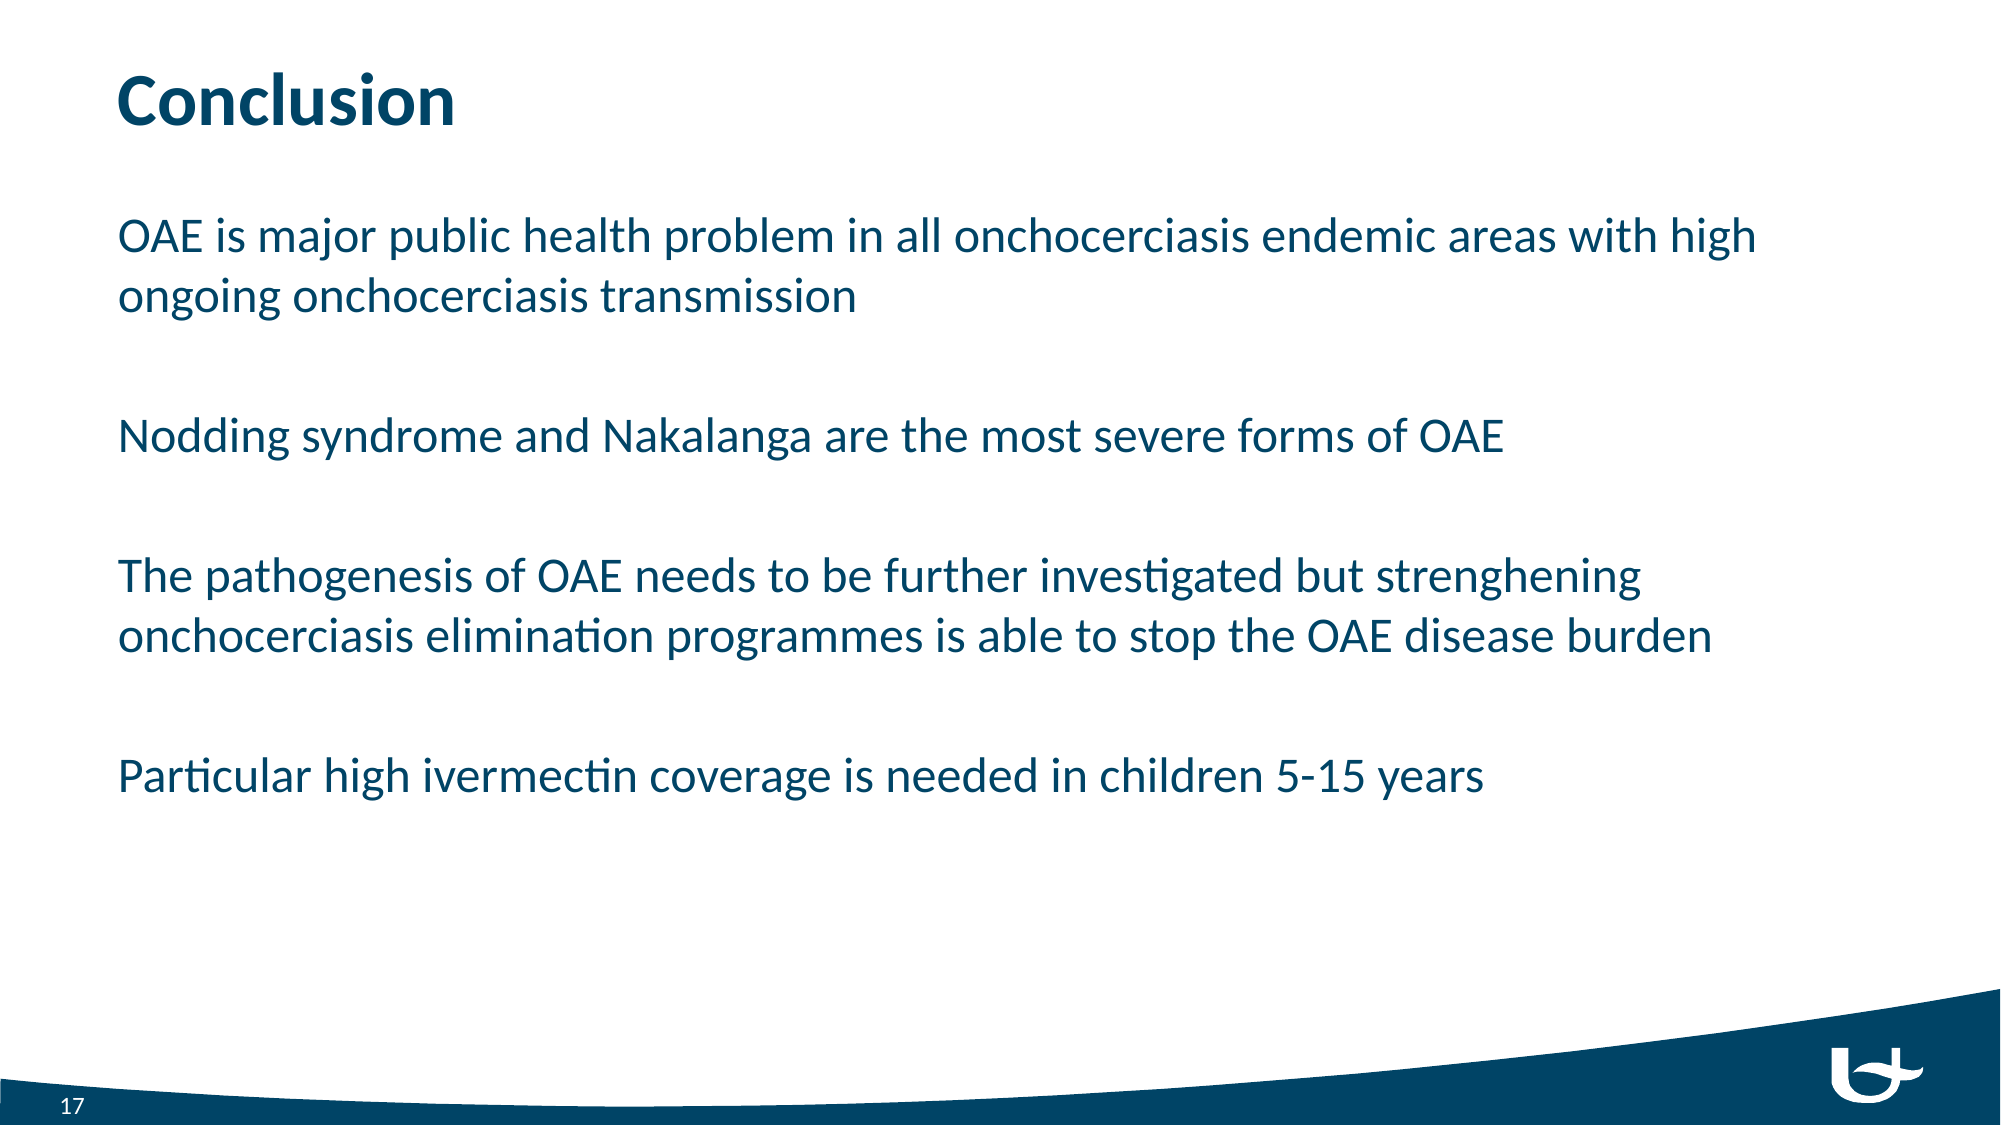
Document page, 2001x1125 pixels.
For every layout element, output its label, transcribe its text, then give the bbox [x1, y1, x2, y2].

slide_number 17 [0, 1083, 100, 1125]
list OAE is major public health problem in all onchocerciasis endemic areas with high ongoing onchocerciasis transmission Nodding syndrome and Nakalanga are the most severe forms of OAE The pathogenesis of OAE needs to be further investigated but strenghening onchocerciasis elimination programmes is able to stop the OAE disease burden Particular high ivermectin coverage is needed in children 5-15 years [117, 196, 1882, 1000]
title Conclusion [117, 19, 1882, 173]
